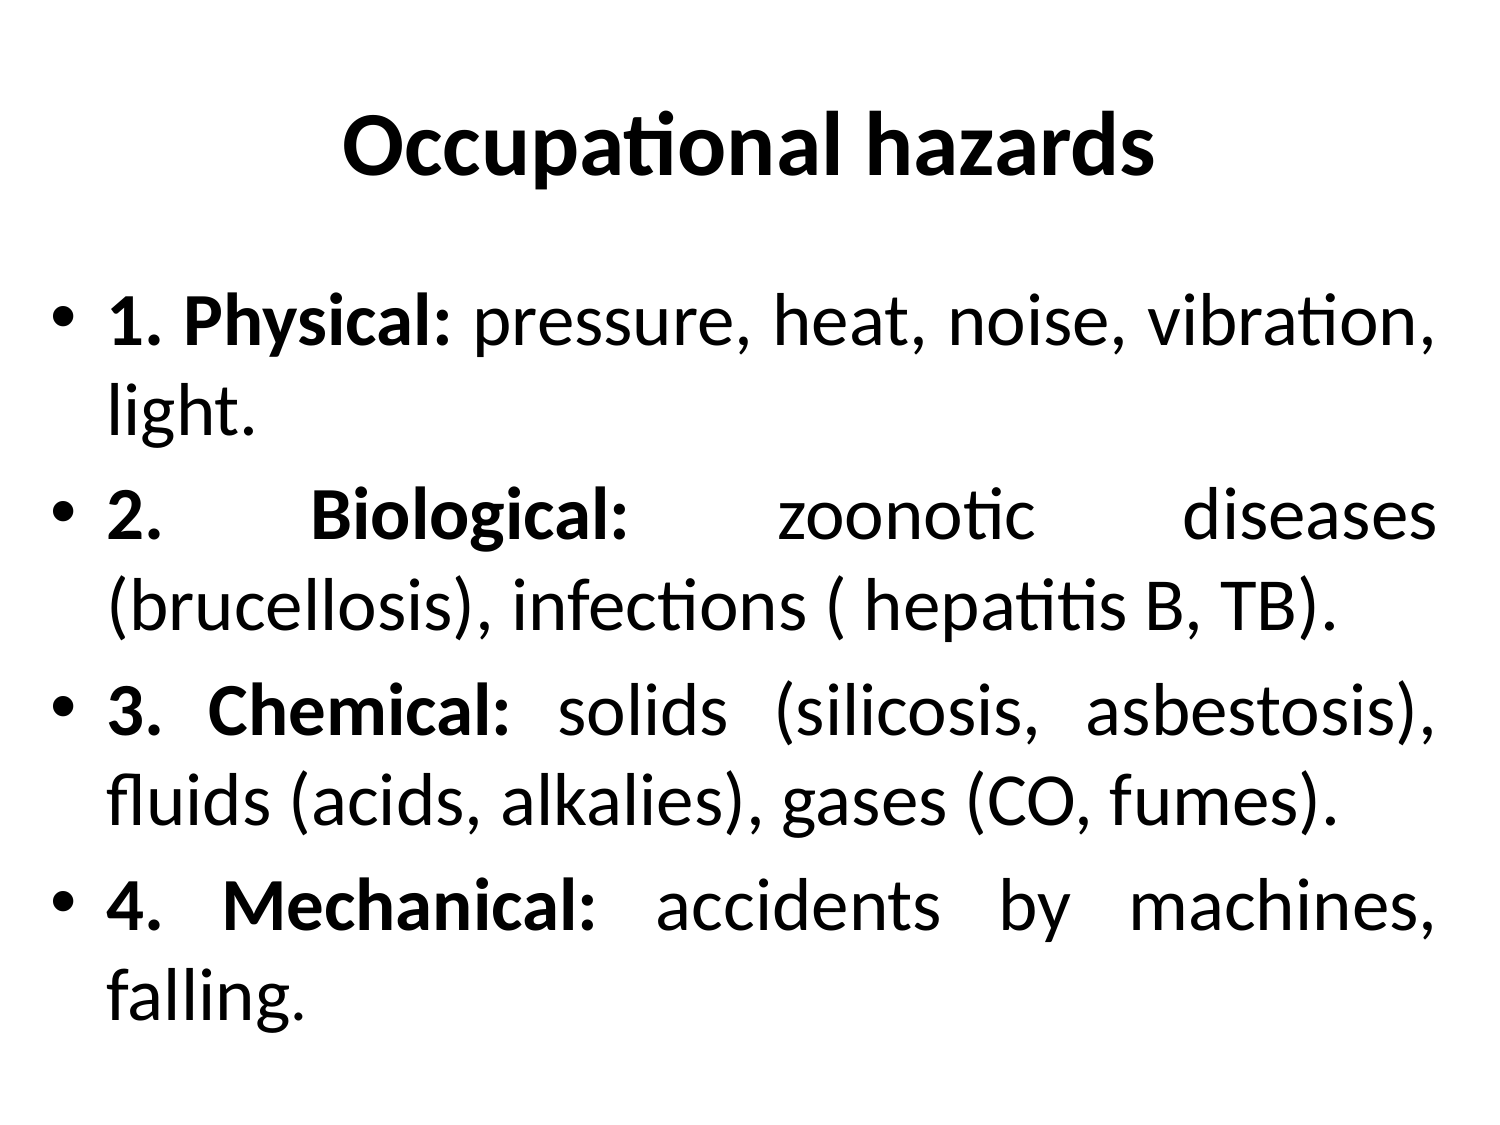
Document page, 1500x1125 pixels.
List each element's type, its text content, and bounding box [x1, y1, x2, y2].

list 1. Physical: pressure, heat, noise, vibration, light. 2. Biological: zoonotic diseases (brucellosis), infections ( hepatitis B, TB). 3. Chemical: solids (silicosis, asbestosis), fluids (acids, alkalies), gases (CO, fumes). 4. Mechanical: accidents by machines, falling. [35, 262, 1454, 1067]
title Occupational hazards [75, 45, 1425, 233]
